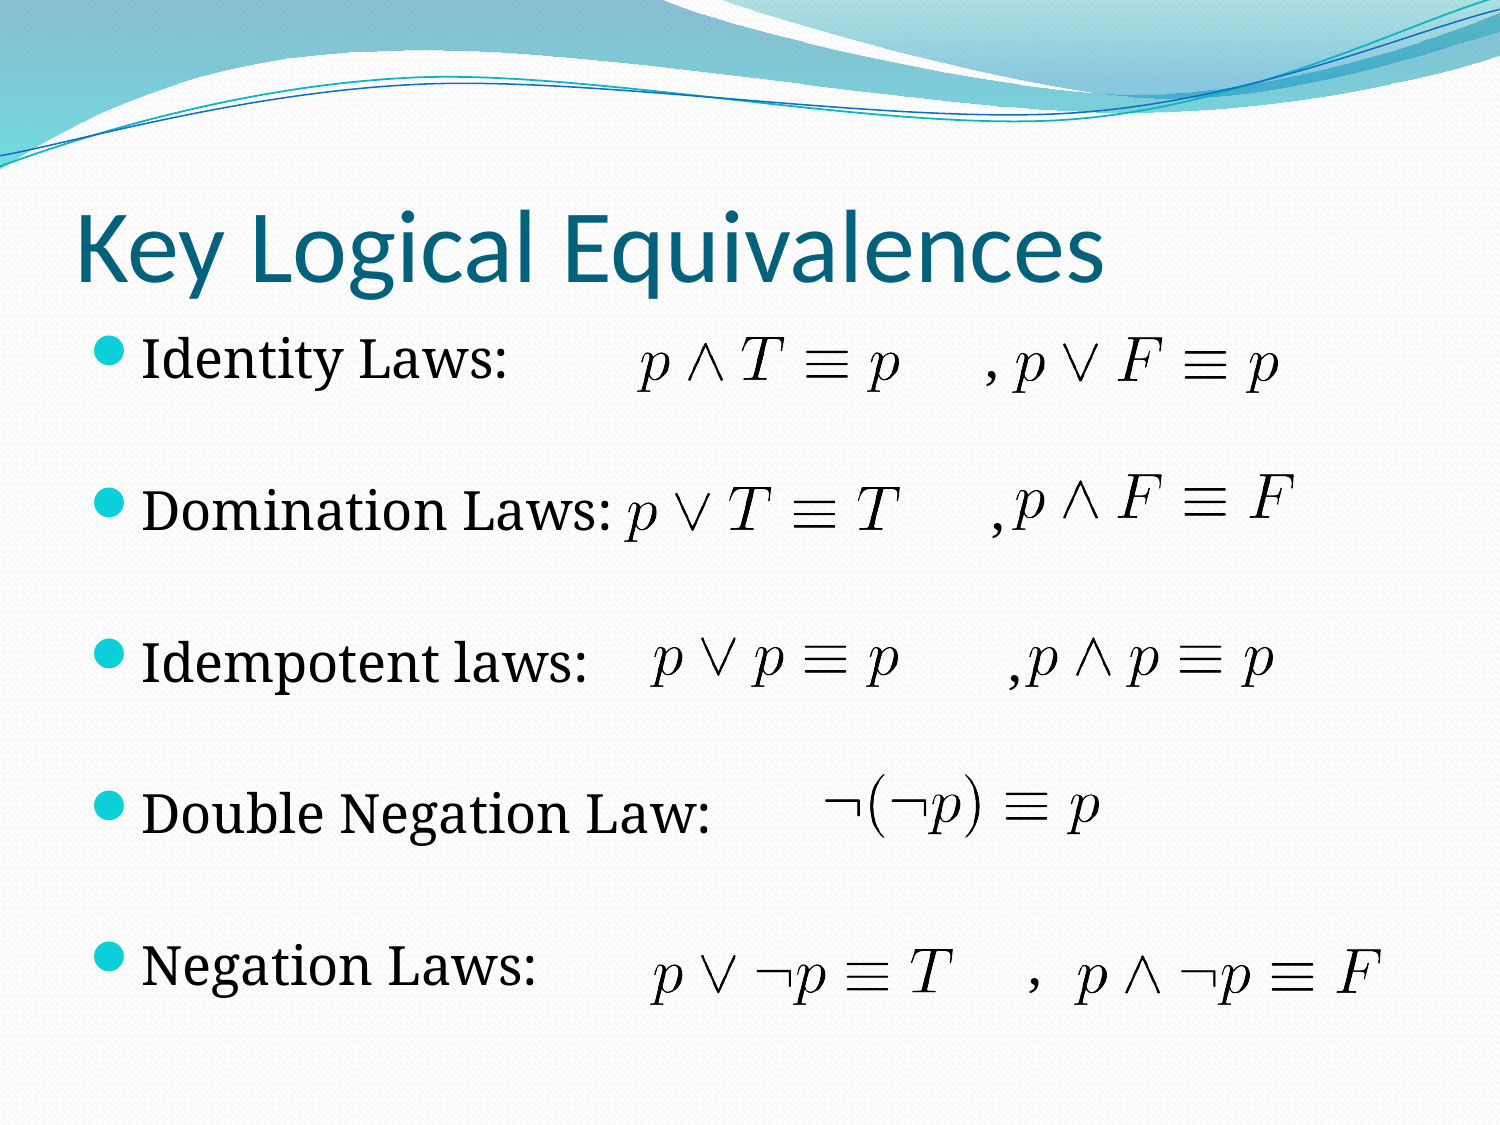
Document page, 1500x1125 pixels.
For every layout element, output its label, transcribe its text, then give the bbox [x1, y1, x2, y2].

picture [824, 774, 1099, 838]
picture [624, 487, 900, 543]
picture [637, 337, 899, 393]
picture [1012, 474, 1294, 531]
picture [1074, 949, 1381, 1006]
title Key Logical Equivalences [75, 115, 1425, 303]
picture [649, 637, 898, 687]
picture [649, 949, 953, 1005]
picture [1012, 337, 1278, 393]
list Identity Laws: , Domination Laws: , Idempotent laws: , Double Negation Law: Negation Laws: , [75, 317, 1425, 1038]
picture [1024, 637, 1273, 687]
